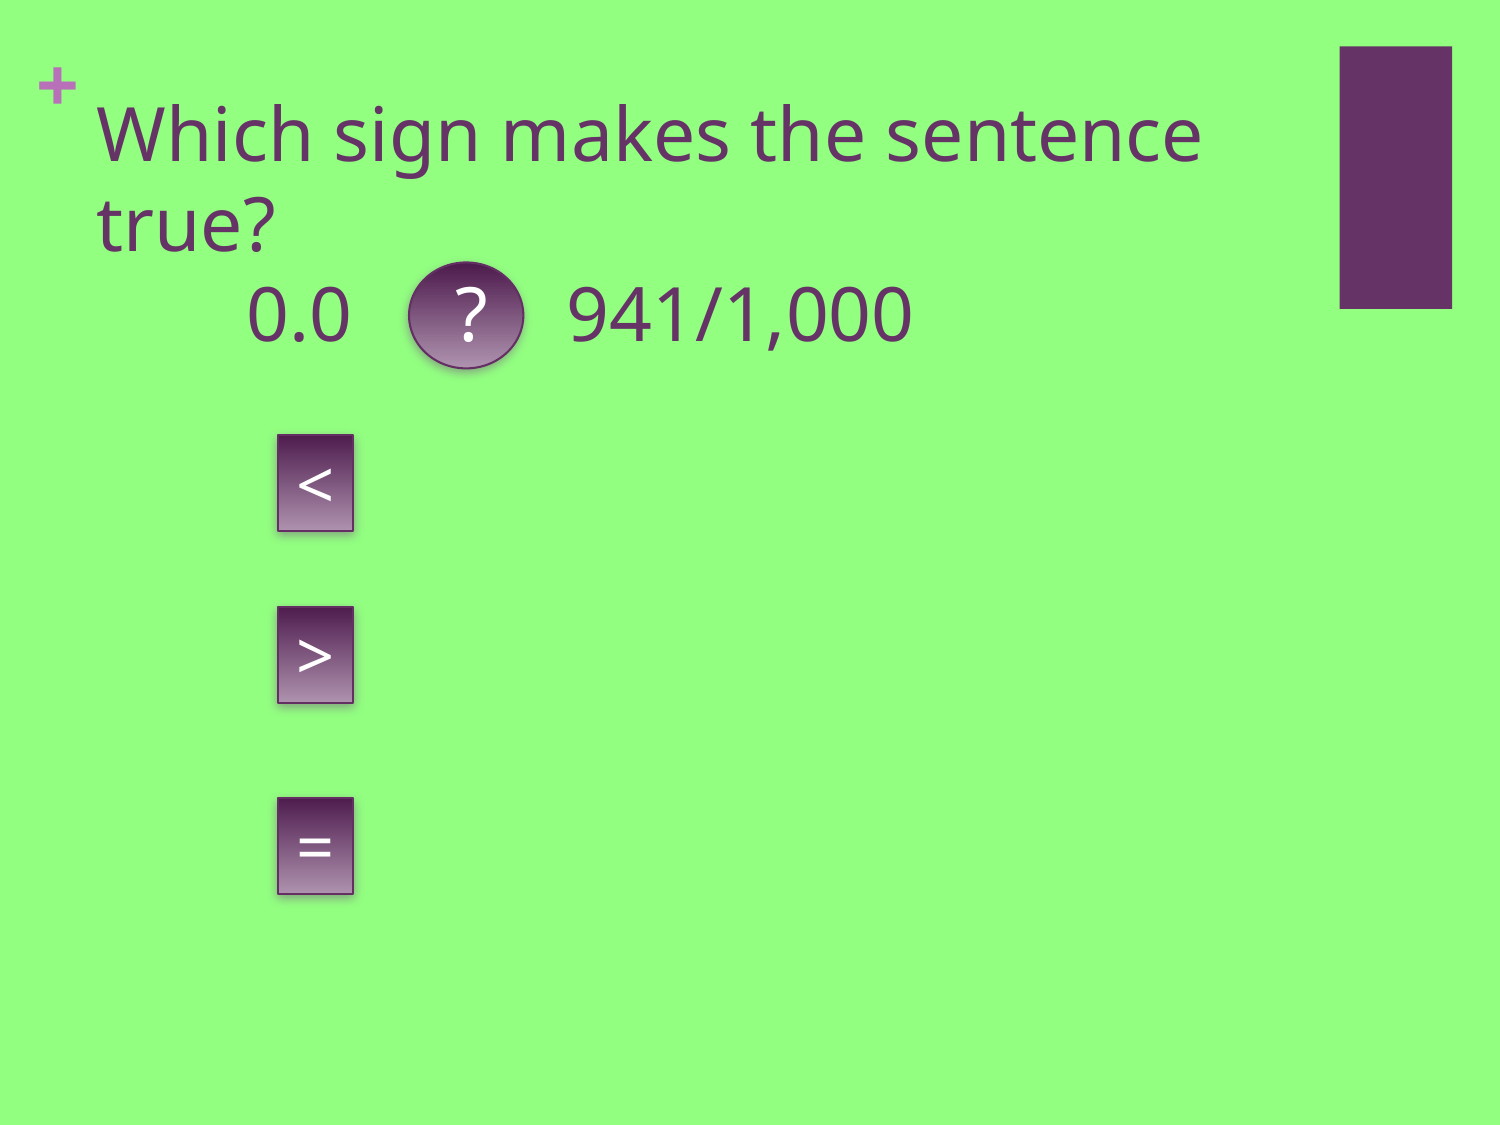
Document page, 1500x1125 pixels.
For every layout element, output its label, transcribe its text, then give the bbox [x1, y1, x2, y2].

text_box = [281, 797, 350, 893]
text_box [277, 434, 354, 532]
text_box [277, 606, 354, 704]
text_box > [281, 606, 350, 702]
text_box [277, 797, 354, 895]
text_box < [281, 435, 350, 530]
text_box [407, 263, 525, 370]
title Which sign makes the sentence true? 0.0 ? 941/1,000 [81, 79, 1322, 263]
